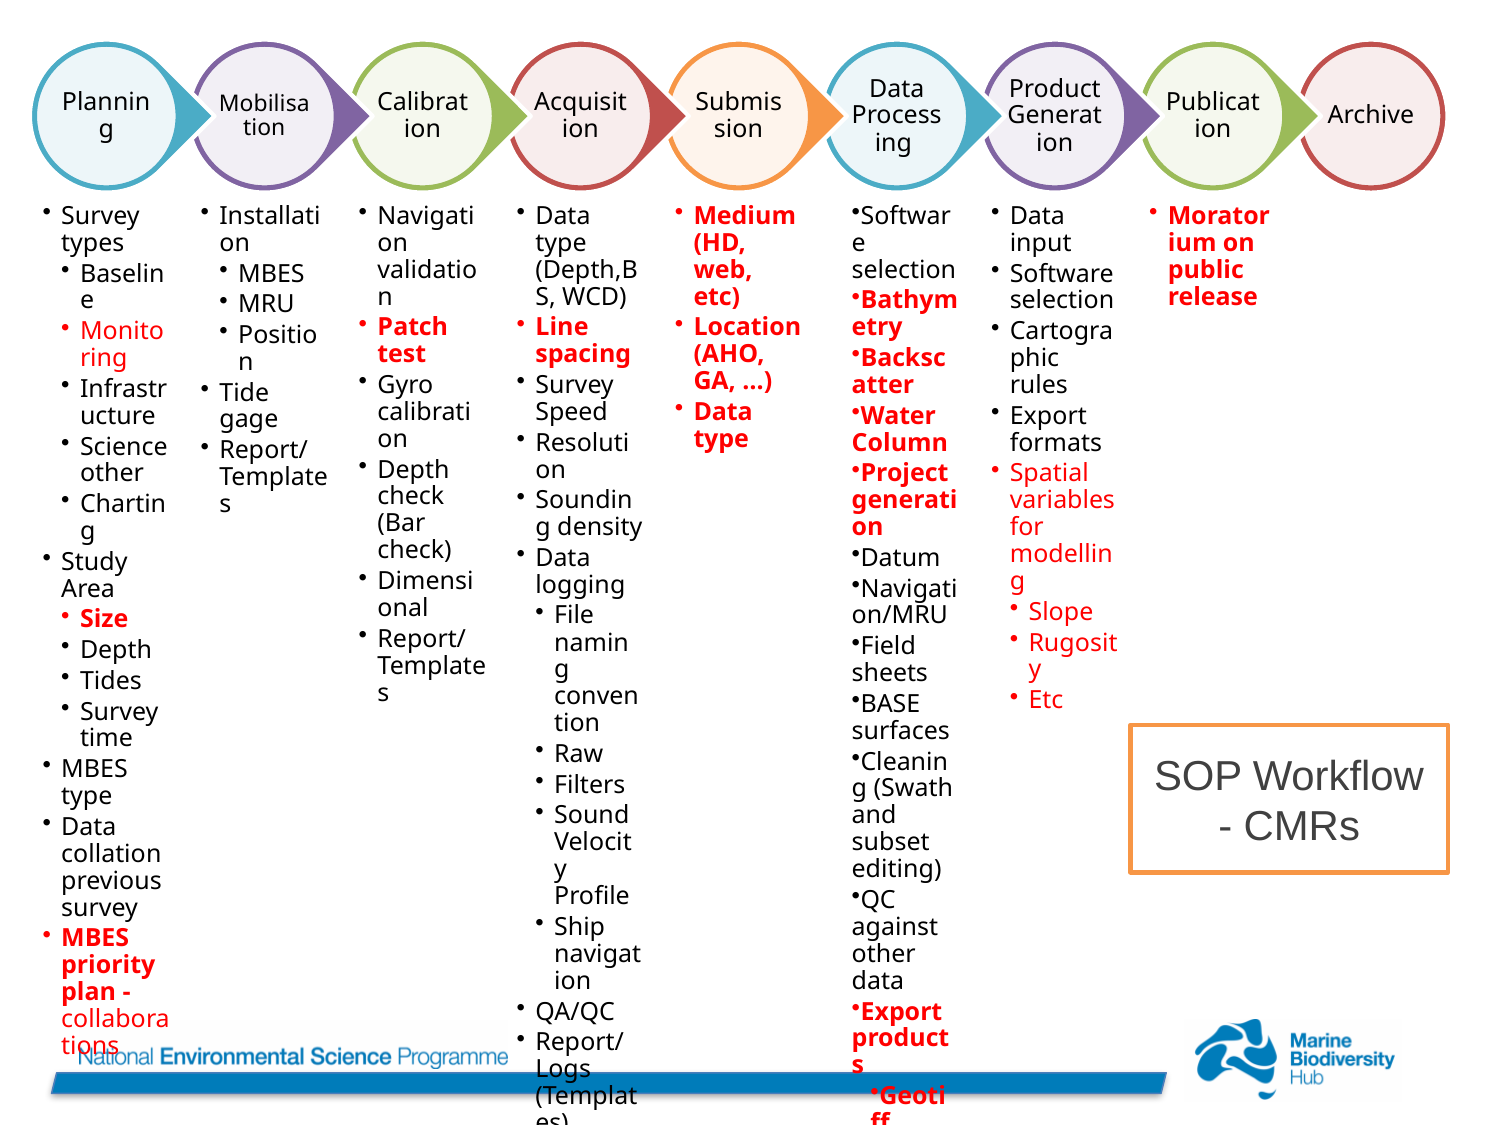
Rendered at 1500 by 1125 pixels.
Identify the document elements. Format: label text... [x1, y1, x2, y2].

picture [119, 1020, 127, 1025]
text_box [0, 0, 1464, 327]
title SOP Workflow - CMRs [1128, 723, 1450, 875]
picture [1184, 1019, 1402, 1102]
picture [79, 1020, 508, 1069]
picture [80, 1042, 87, 1052]
